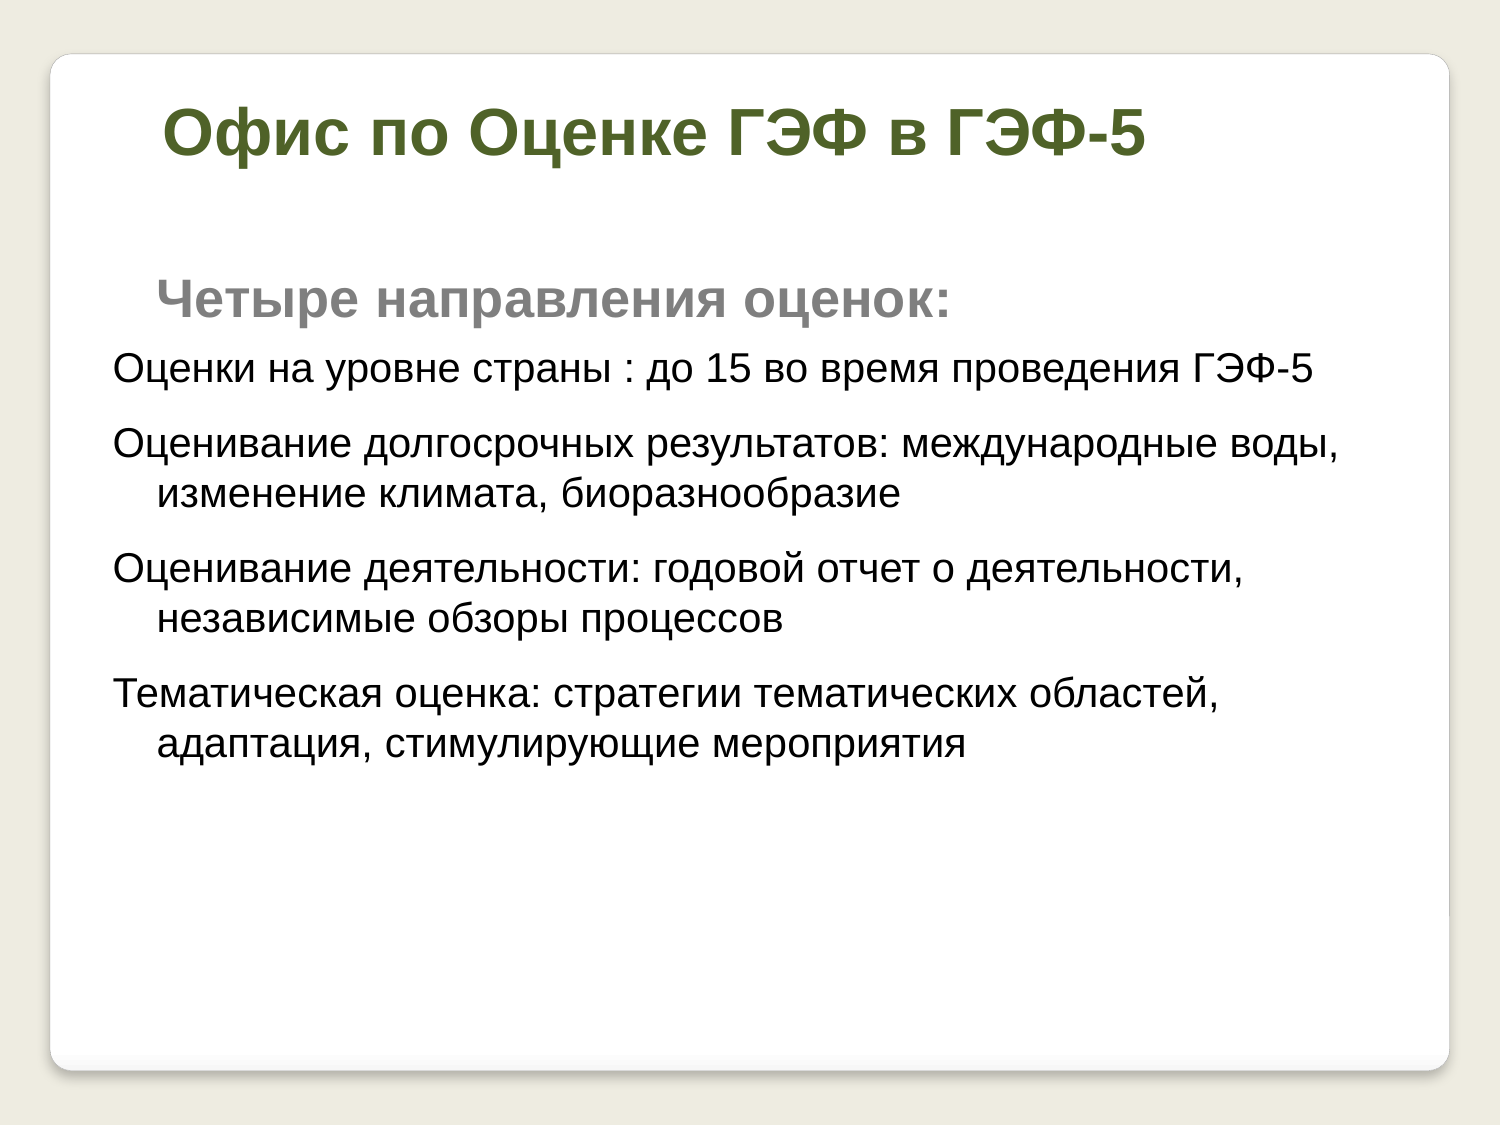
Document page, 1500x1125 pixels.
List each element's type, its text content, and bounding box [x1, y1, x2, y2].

text_box Офис по Оценке ГЭФ в ГЭФ-5 [147, 90, 1443, 185]
list Четыре направления оценок: Оценки на уровне страны : до 15 во время проведения ГЭФ-5 Оценивание долгосрочных результатов: международные воды, изменение климата, биоразнообразие Оценивание деятельности: годовой отчет о деятельности, независимые обзоры процессов Тематическая оценка: стратегии тематических областей, адаптация, стимулирующие мероприятия [97, 255, 1400, 1125]
